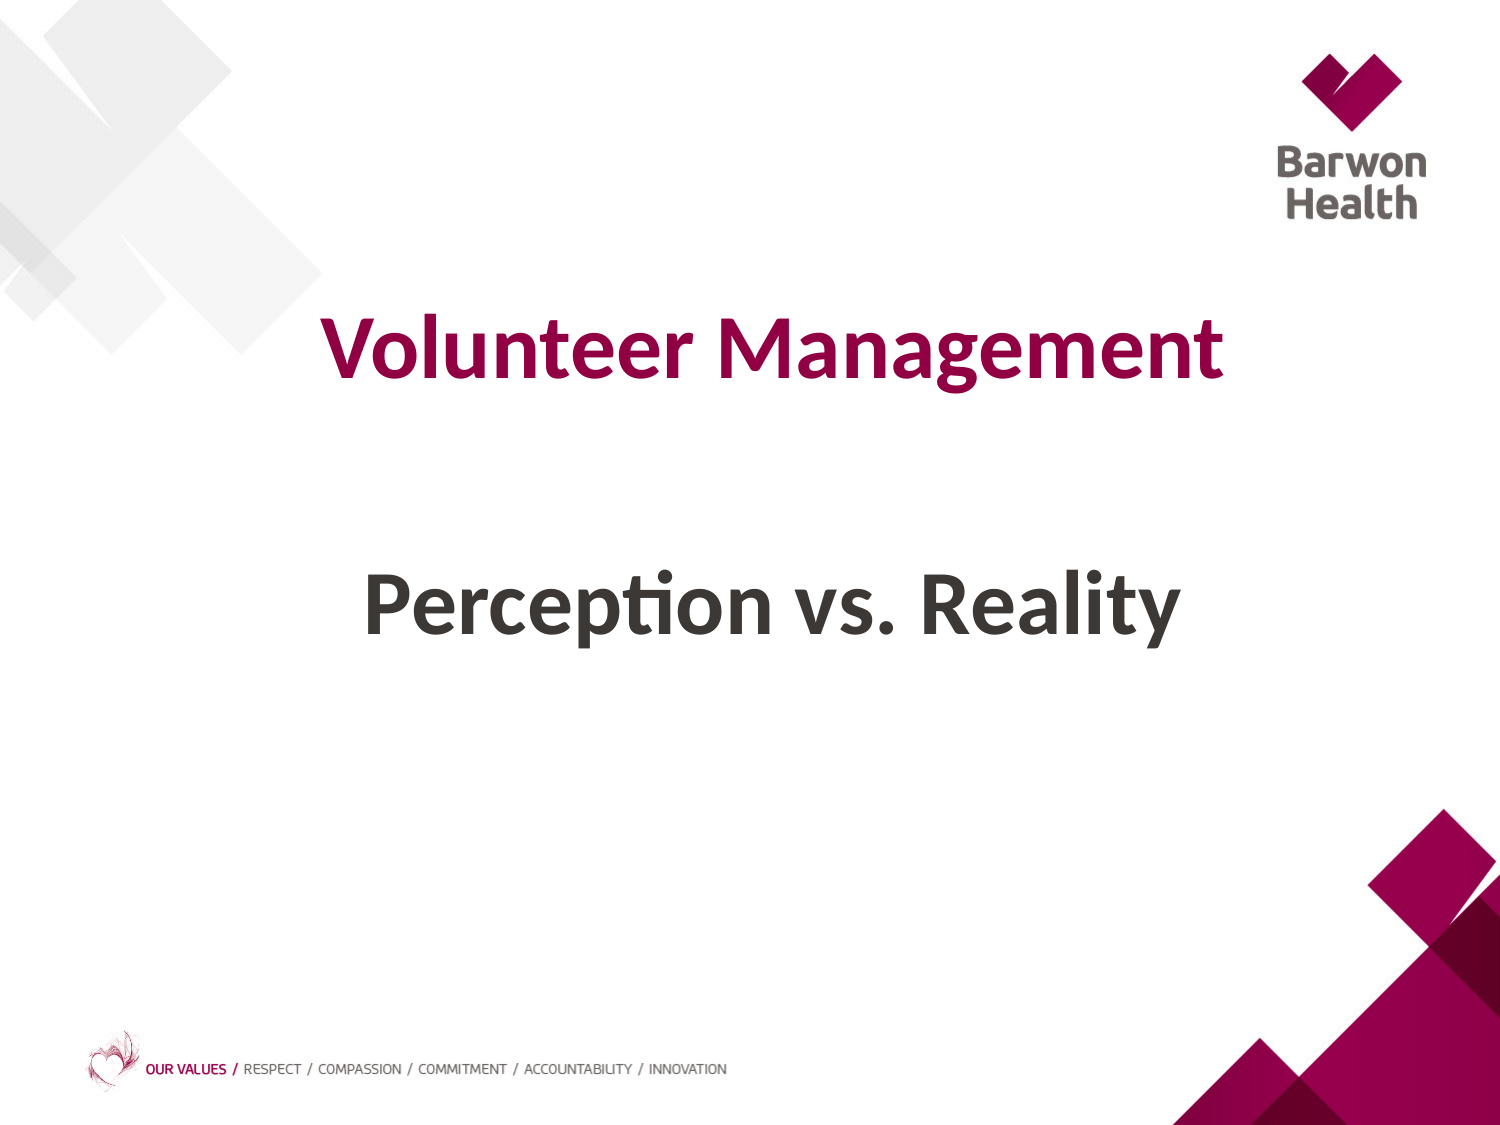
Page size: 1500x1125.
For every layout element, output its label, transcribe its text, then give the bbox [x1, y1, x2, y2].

list Volunteer Management Perception vs. Reality [135, 278, 1411, 1017]
picture [0, 0, 1500, 1125]
